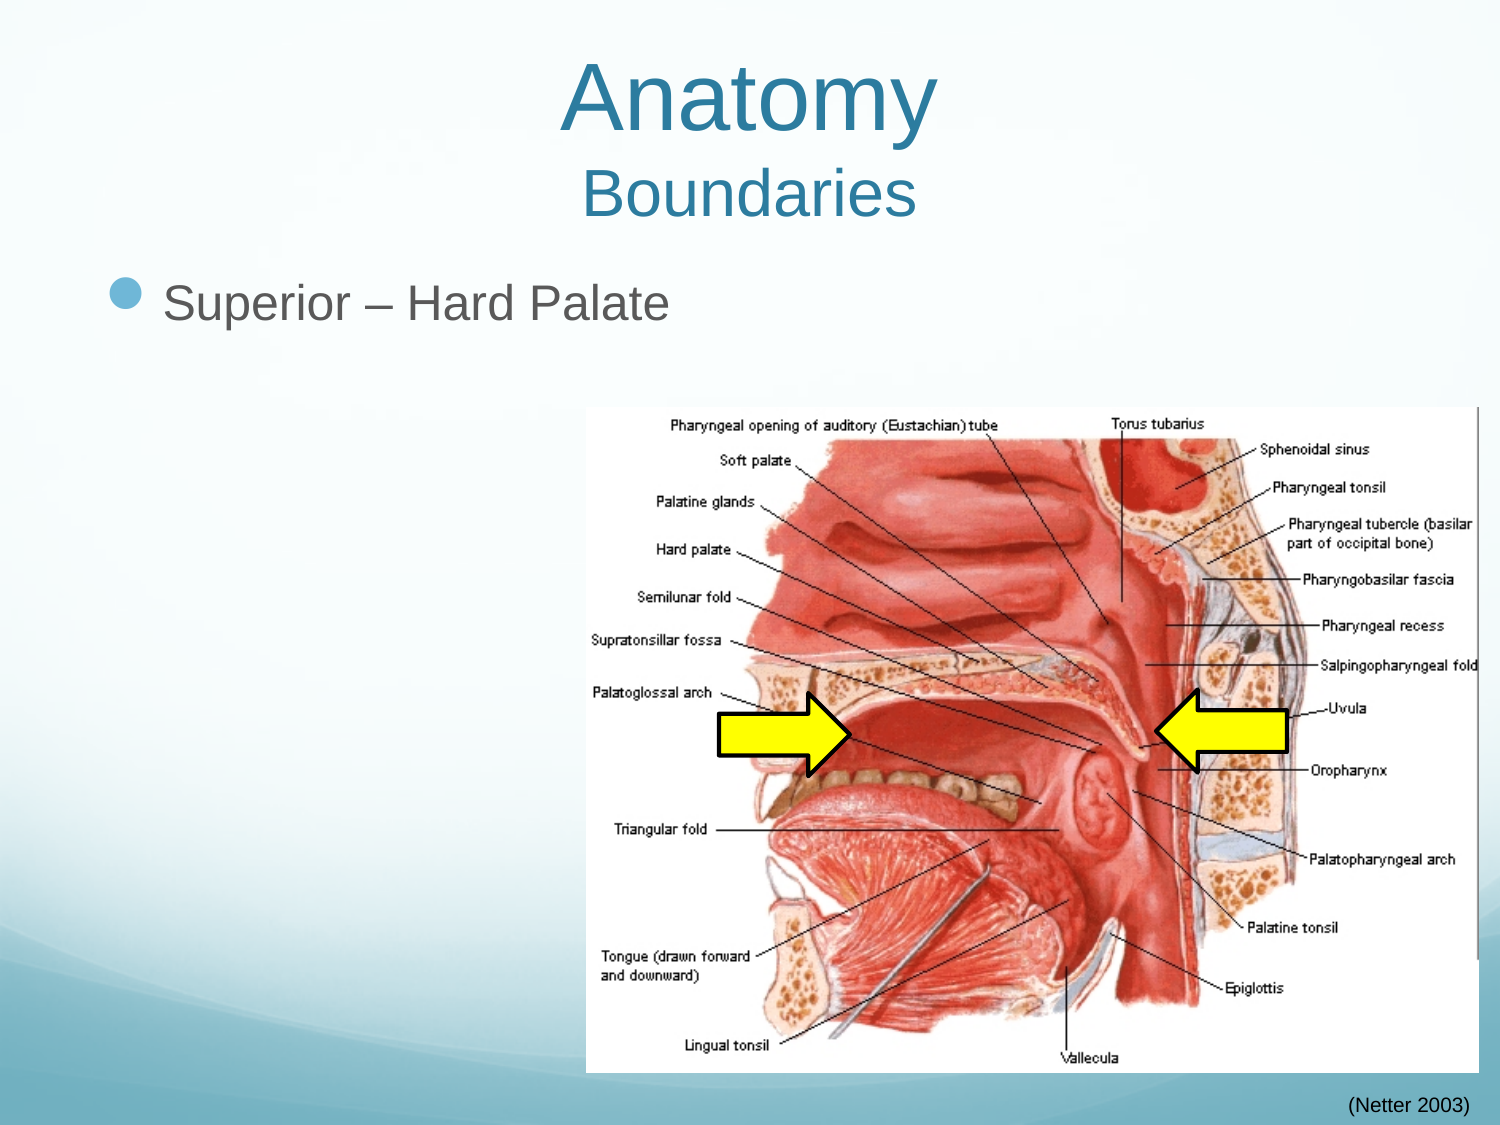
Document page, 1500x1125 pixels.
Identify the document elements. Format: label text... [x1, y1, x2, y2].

list Superior – Hard Palate [90, 262, 1410, 975]
title Anatomy Boundaries [90, 17, 1410, 237]
picture [585, 406, 1480, 1074]
text_box (Netter 2003) [1333, 1084, 1500, 1125]
